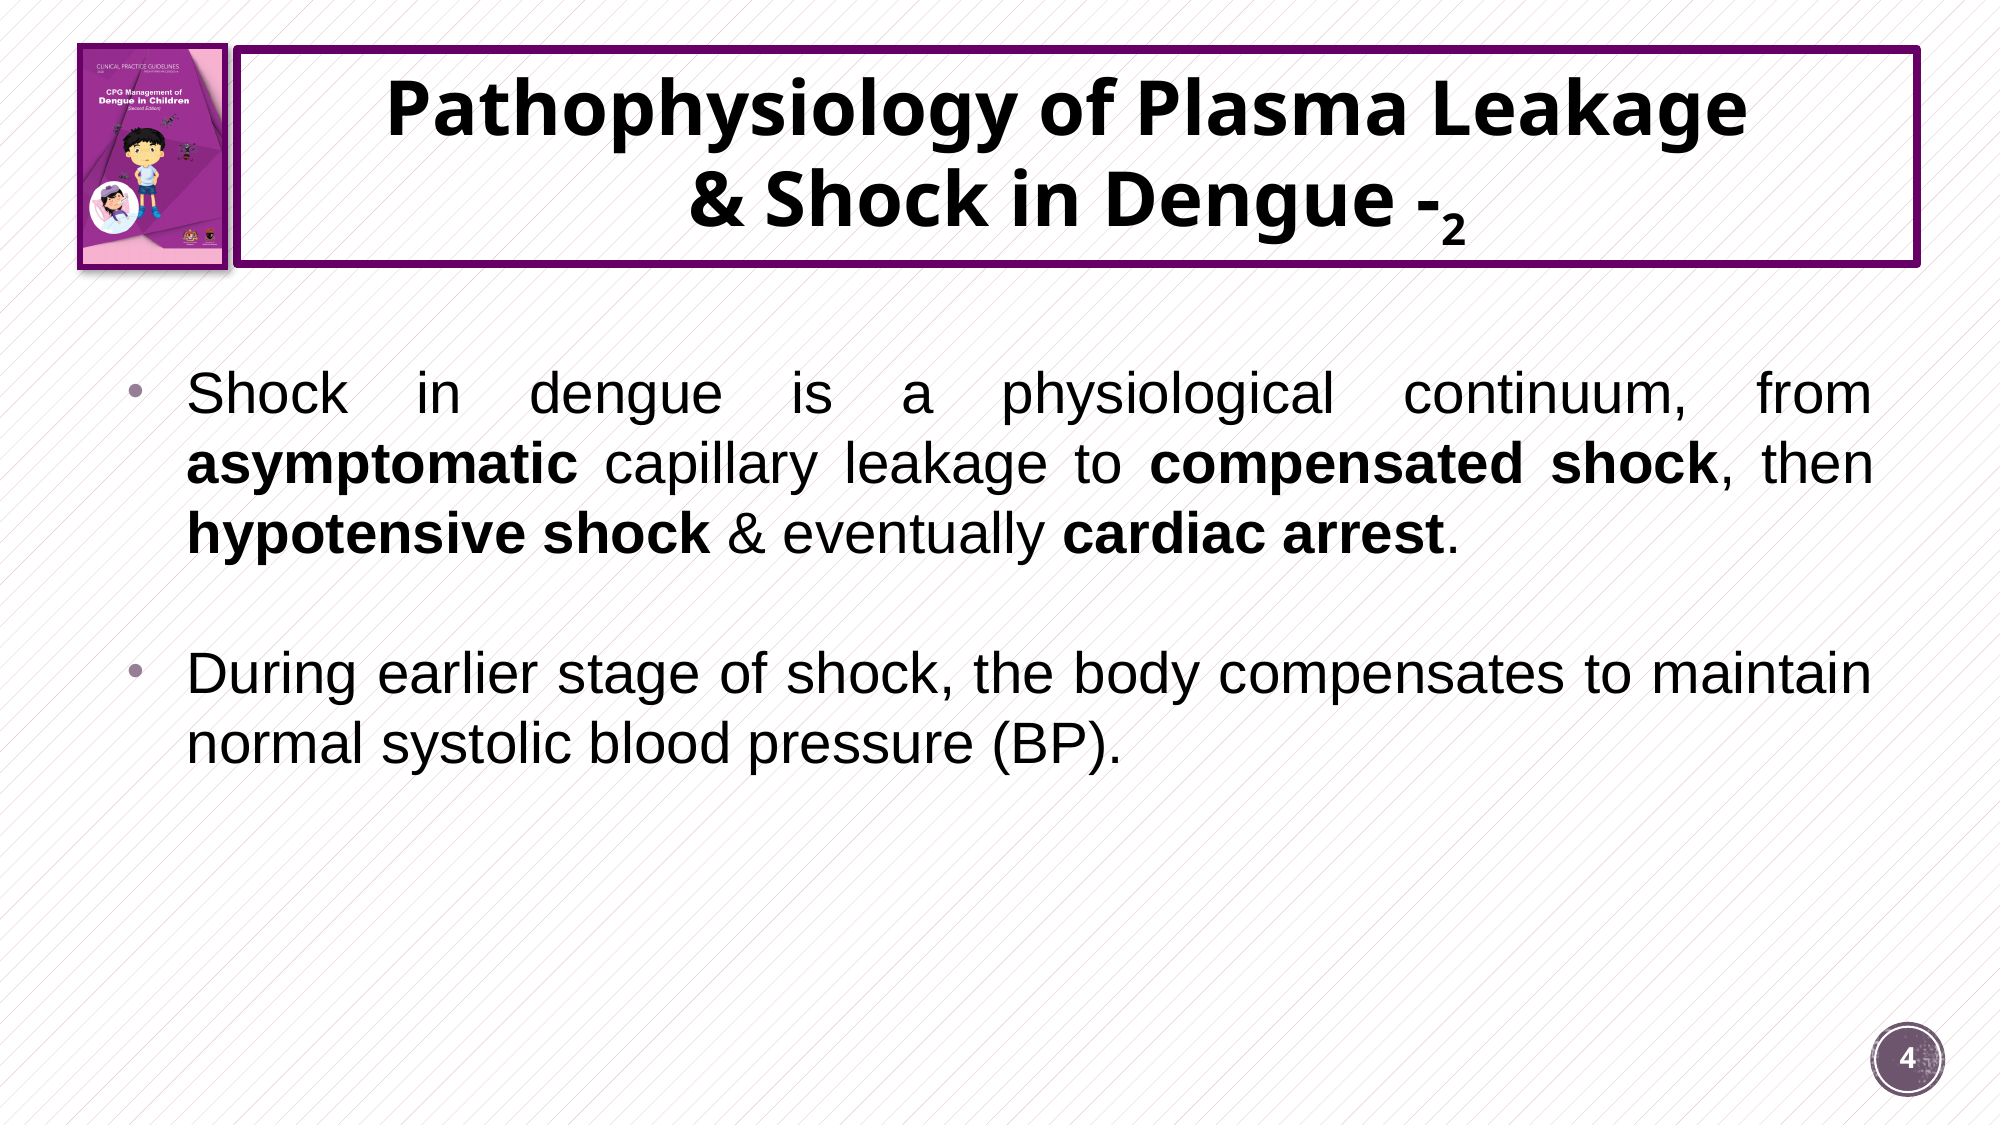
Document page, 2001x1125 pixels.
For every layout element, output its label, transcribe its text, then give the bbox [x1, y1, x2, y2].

picture [83, 49, 222, 264]
slide_number 4 [1855, 1028, 1961, 1089]
list Shock in dengue is a physiological continuum, from asymptomatic capillary leakage to compensated shock, then hypotensive shock & eventually cardiac arrest. During earlier stage of shock, the body compensates to maintain normal systolic blood pressure (BP). [111, 348, 1890, 1013]
text_box Pathophysiology of Plasma Leakage & Shock in Dengue -2 [237, 49, 1918, 264]
